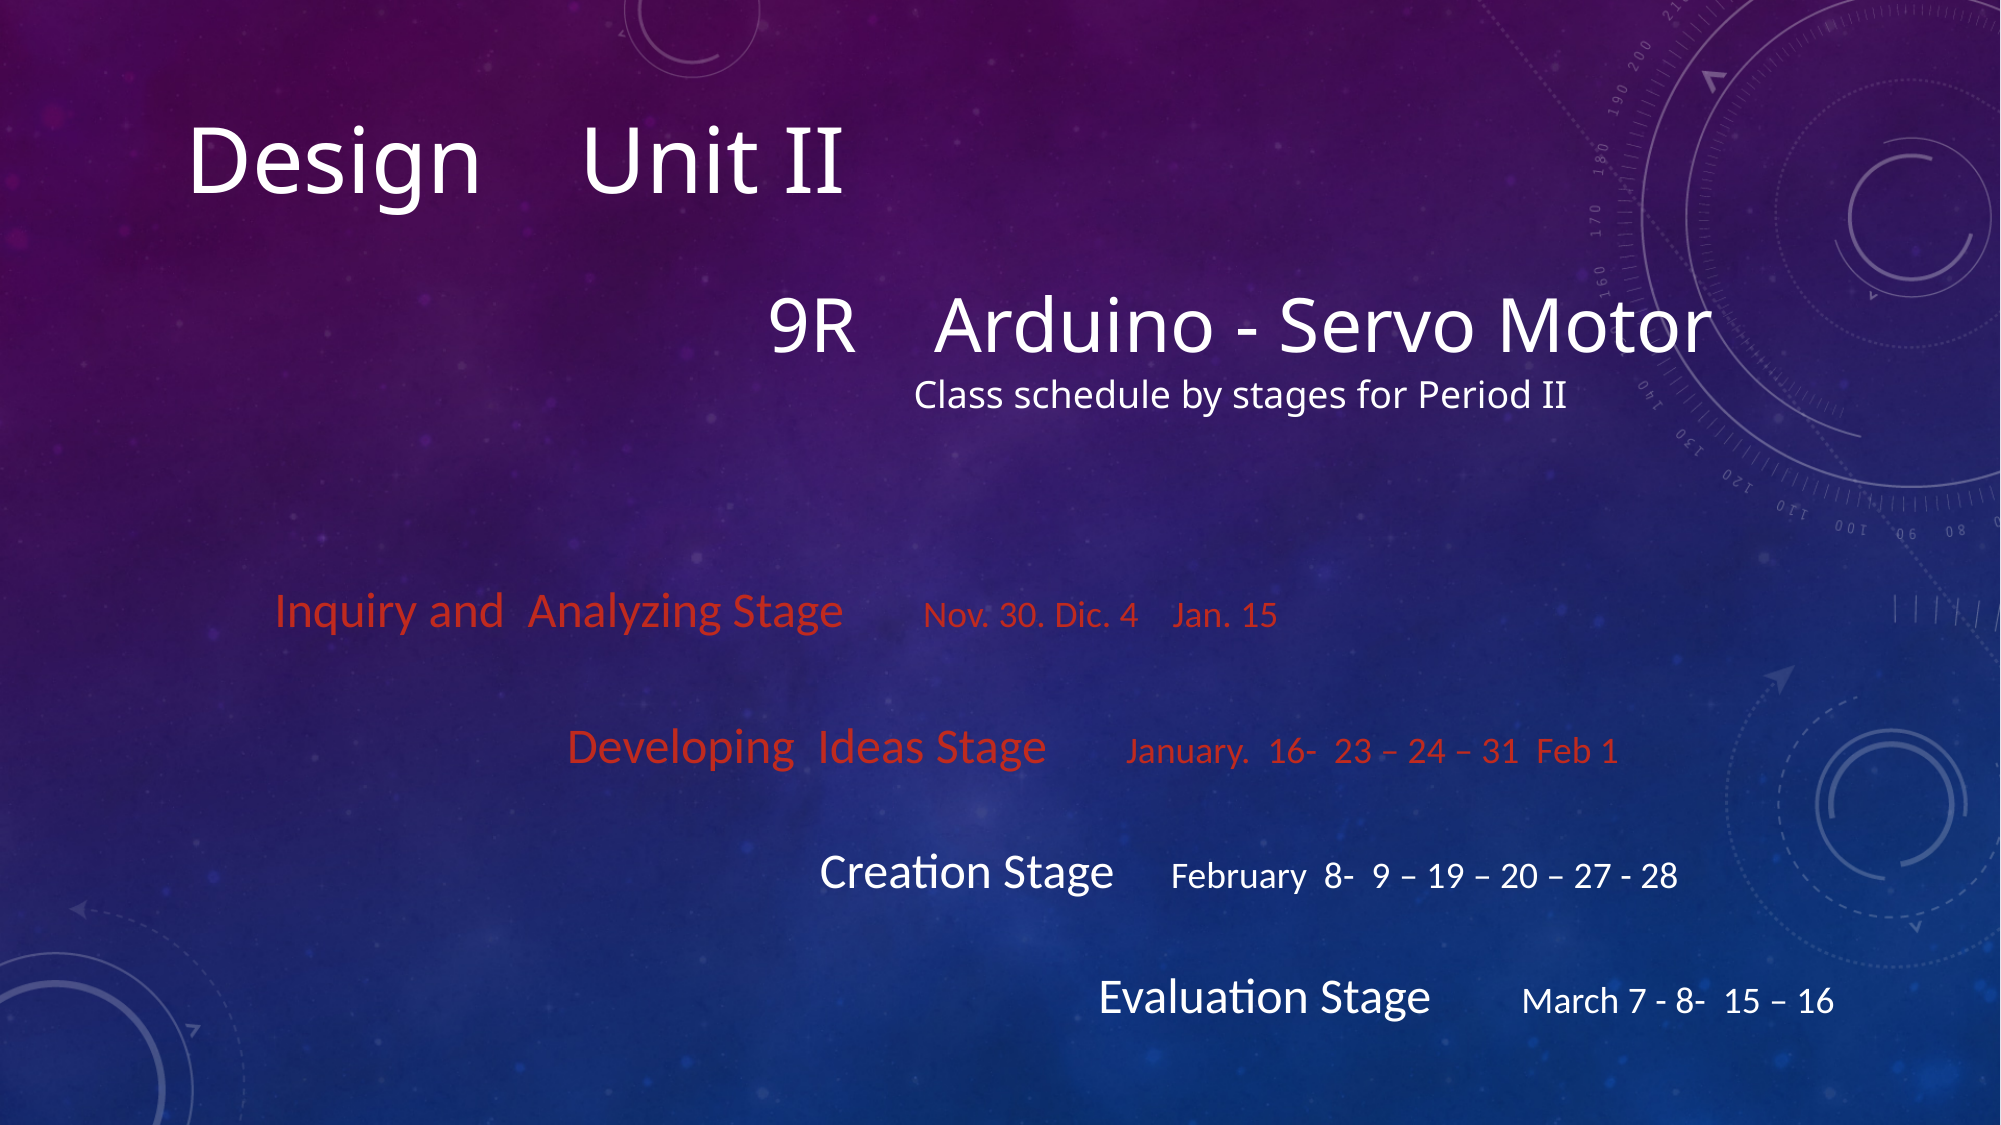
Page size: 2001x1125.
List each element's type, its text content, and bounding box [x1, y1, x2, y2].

text_box Creation Stage February 8- 9 – 19 – 20 – 27 - 28 [805, 830, 1703, 906]
picture [0, 0, 2001, 1125]
text_box Design Unit II [170, 94, 861, 220]
text_box Evaluation Stage March 7 - 8- 15 – 16 [1083, 955, 1859, 1031]
text_box Class schedule by stages for Period II [720, 364, 1762, 424]
text_box 9R Arduino - Servo Motor [752, 269, 1729, 364]
text_box Developing Ideas Stage January. 16- 23 – 24 – 31 Feb 1 [552, 706, 1643, 782]
text_box Inquiry and Analyzing Stage Nov. 30. Dic. 4 Jan. 15 [259, 570, 1303, 646]
